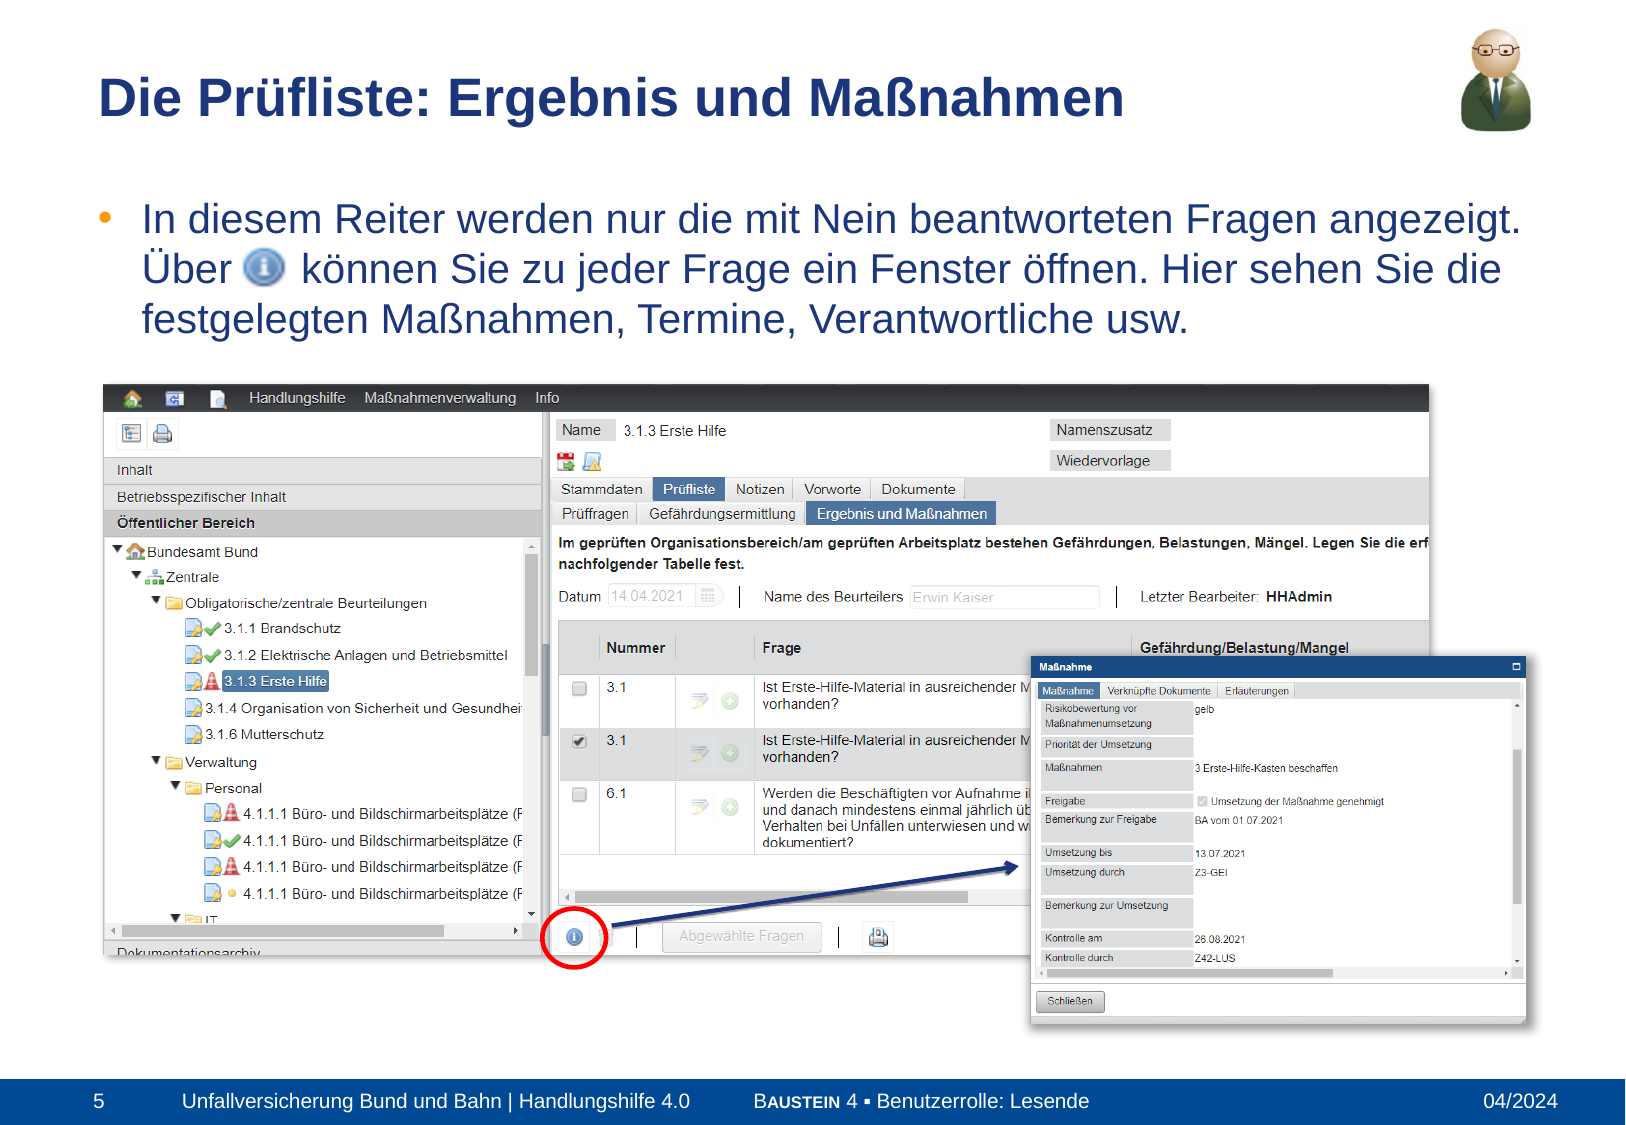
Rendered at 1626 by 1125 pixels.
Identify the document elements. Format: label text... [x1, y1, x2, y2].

text_box In diesem Reiter werden nur die mit Nein beantworteten Fragen angezeigt. Über können Sie zu jeder Frage ein Fenster öffnen. Hier sehen Sie die festgelegten Maßnahmen, Termine, Verantwortliche usw. [83, 184, 1546, 421]
title Die Prüfliste: Ergebnis und Maßnahmen [83, 54, 1529, 138]
picture [238, 239, 292, 293]
picture [103, 384, 1526, 1024]
picture [1457, 27, 1534, 132]
picture [0, 1079, 1626, 1125]
